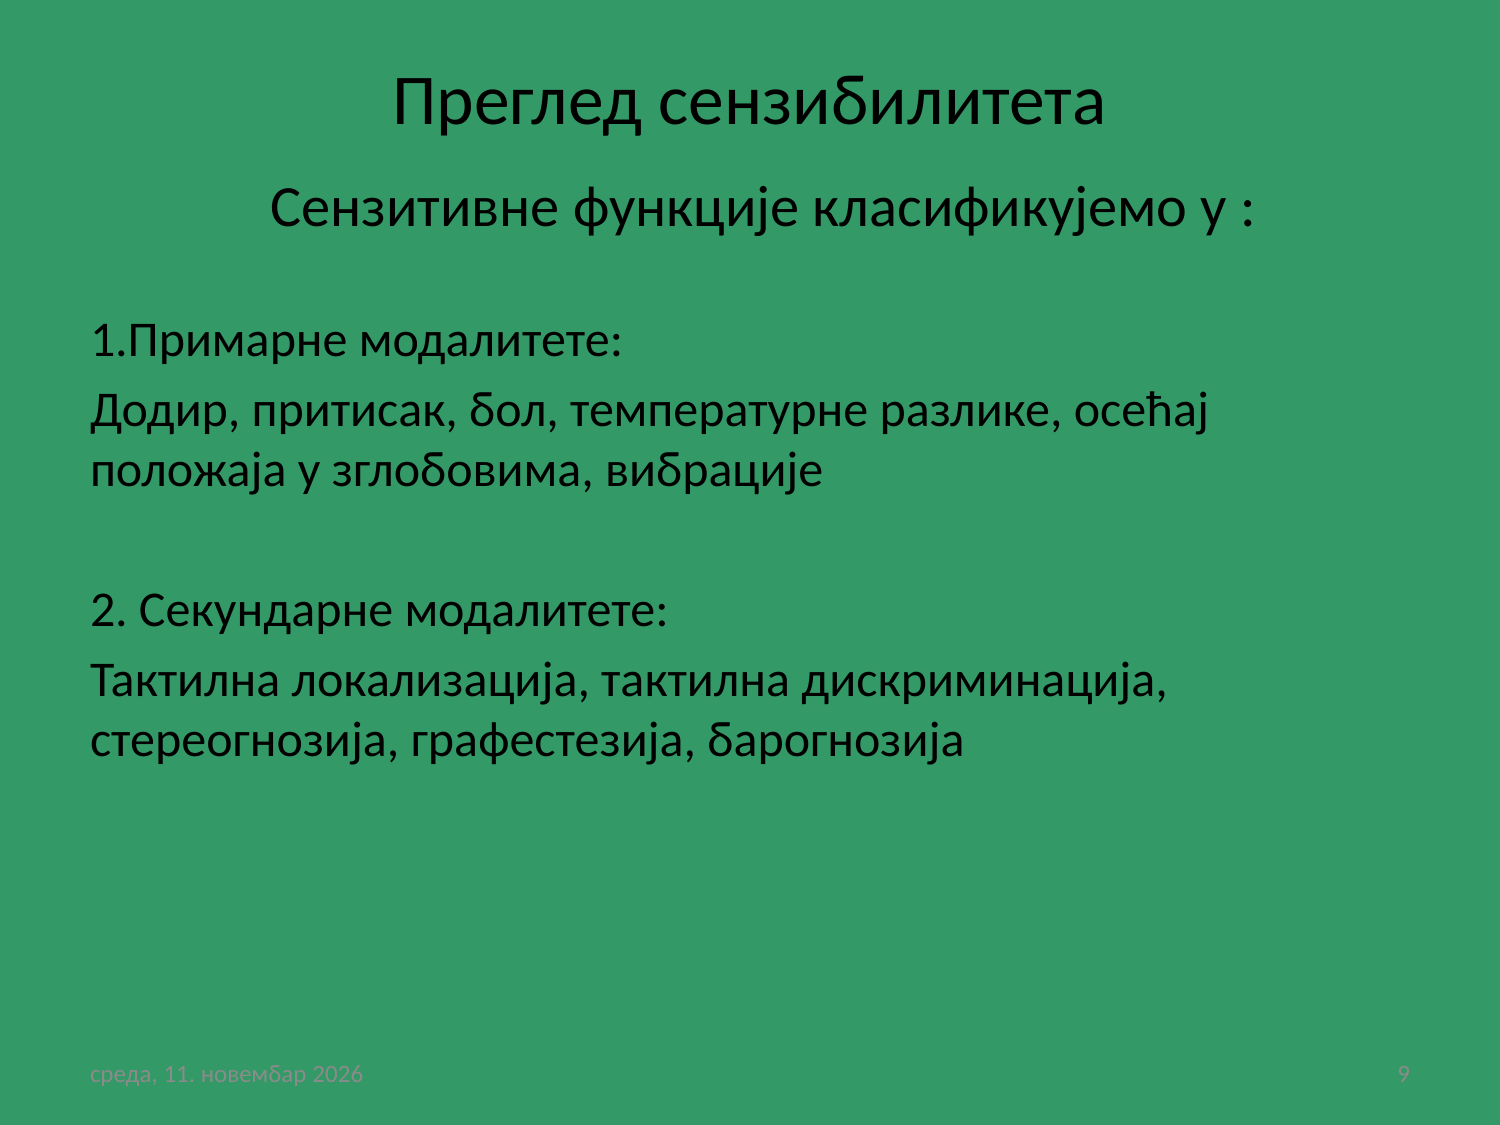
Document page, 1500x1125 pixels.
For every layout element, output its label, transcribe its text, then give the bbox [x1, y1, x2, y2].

slide_number субота, 30. јануар 2021 [75, 1042, 425, 1103]
title Преглед сензибилитета [75, 45, 1425, 160]
list Сензитивне функције класификујемо у : 1.Примарне модалитете: Додир, притисак, бол, температурне разлике, осећај положаја у зглобовима, вибрације 2. Секундарне модалитете: Тактилна локализација, тактилна дискриминација, стереогнозија, графестезија, барогнозија [75, 160, 1425, 1059]
slide_number 9 [1074, 1042, 1425, 1103]
